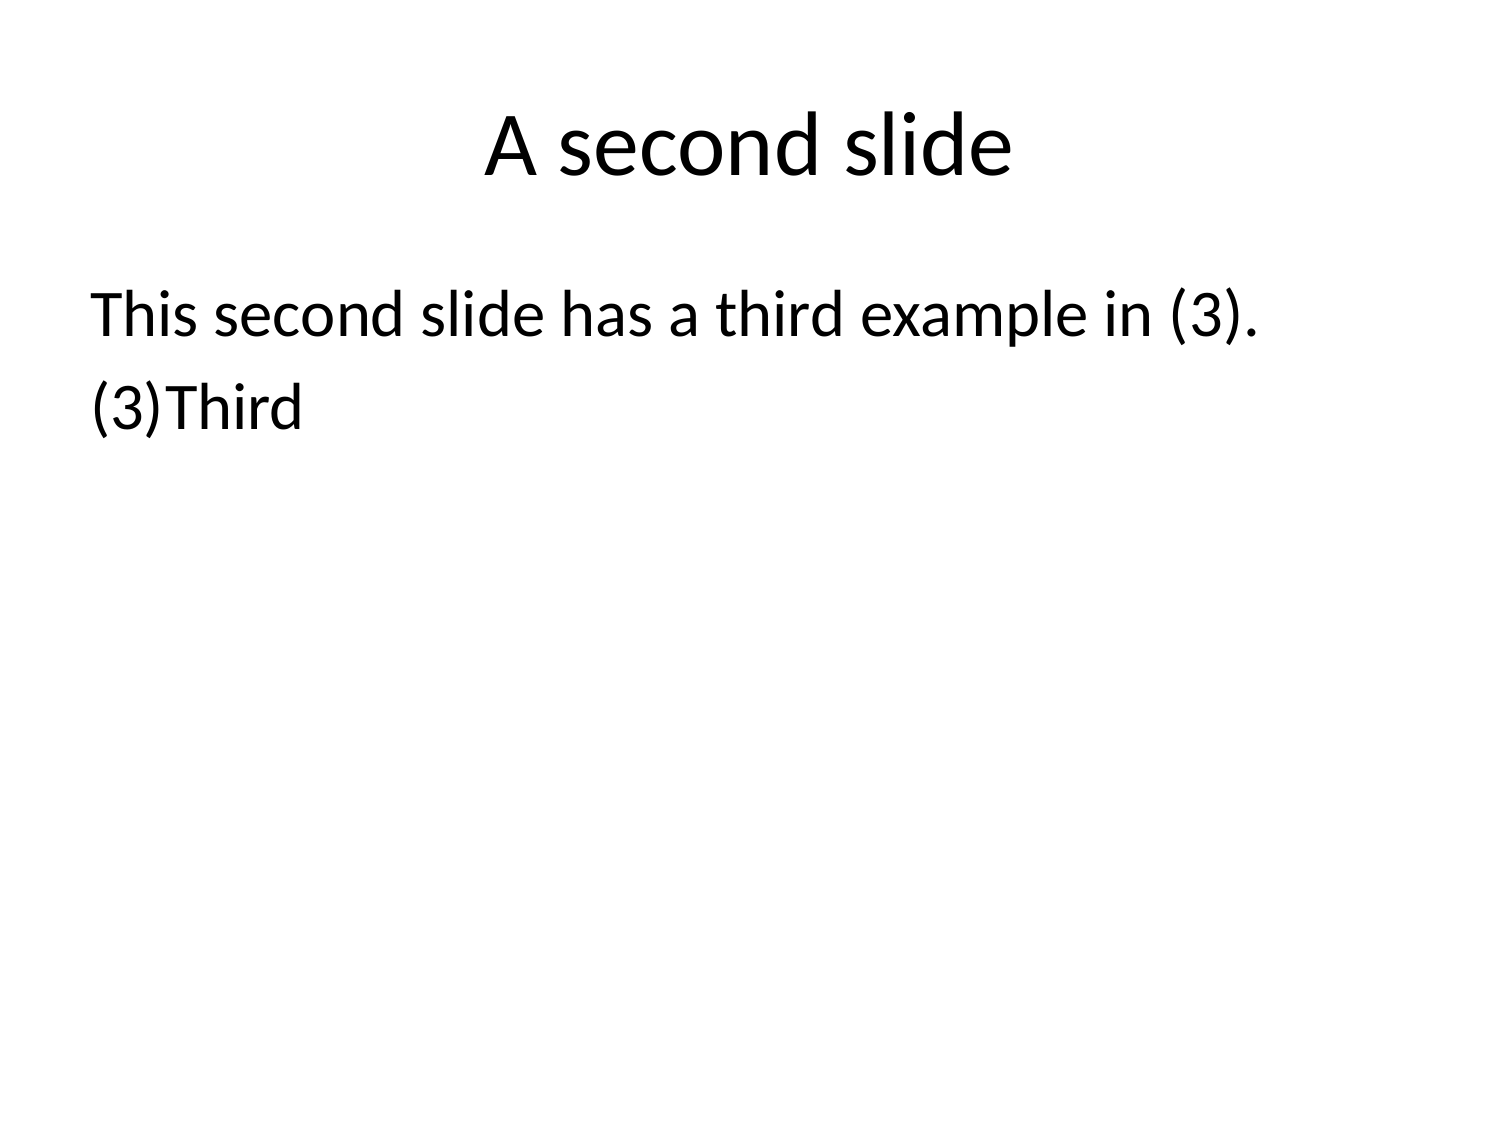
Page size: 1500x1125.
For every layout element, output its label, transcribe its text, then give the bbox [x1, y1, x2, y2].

title A second slide [75, 45, 1425, 233]
list This second slide has a third example in (3). Third [75, 262, 1425, 1005]
